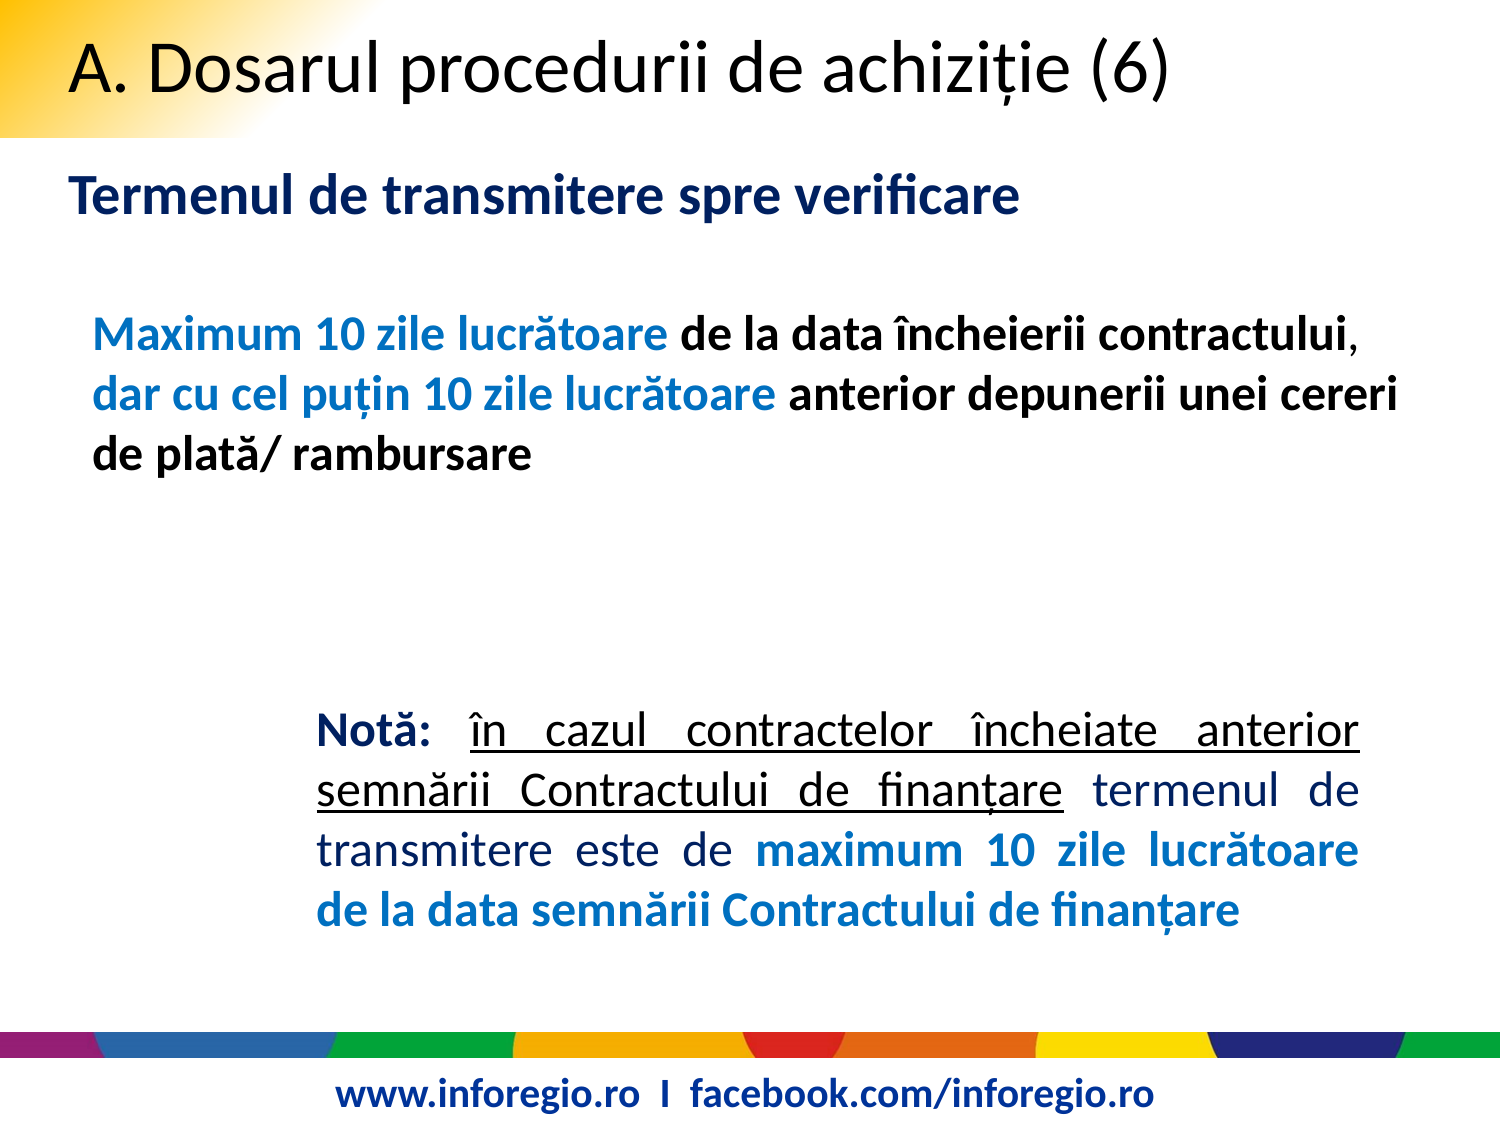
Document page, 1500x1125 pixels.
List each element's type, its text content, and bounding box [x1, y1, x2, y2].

list Termenul de transmitere spre verificare [53, 149, 1447, 1035]
text_box Maximum 10 zile lucrătoare de la data încheierii contractului, dar cu cel puțin 10 zile lucrătoare anterior depunerii unei cereri de plată/ rambursare [62, 276, 1426, 601]
text_box Notă: în cazul contractelor încheiate anterior semnării Contractului de finanțare termenul de transmitere este de maximum 10 zile lucrătoare de la data semnării Contractului de finanțare [287, 654, 1379, 979]
picture [0, 1032, 1500, 1058]
title A. Dosarul procedurii de achiziție (6) [53, 0, 1447, 126]
